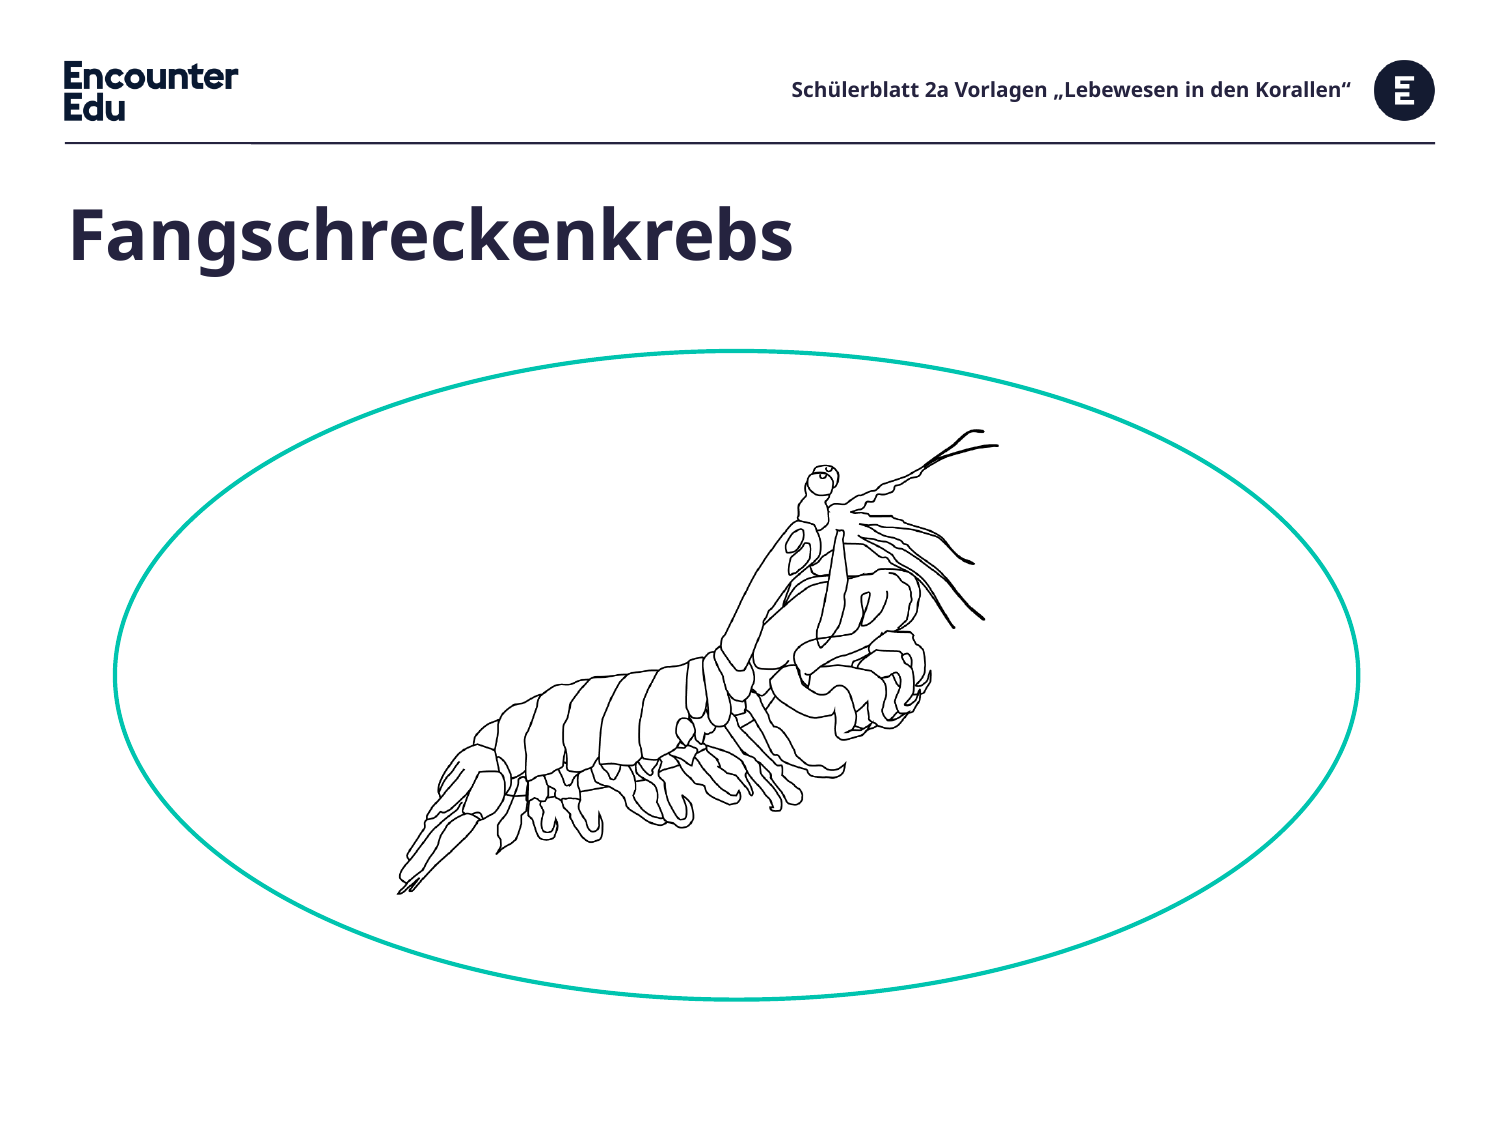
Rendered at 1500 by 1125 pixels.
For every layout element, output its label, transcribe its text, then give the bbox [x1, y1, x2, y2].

list Fangschreckenkrebs [59, 191, 929, 394]
title Schülerblatt 2a Vorlagen „Lebewesen in den Korallen“ [749, 67, 1359, 114]
picture [396, 429, 999, 896]
picture [60, 59, 243, 122]
text_box [114, 366, 1359, 1000]
picture [1372, 58, 1436, 122]
